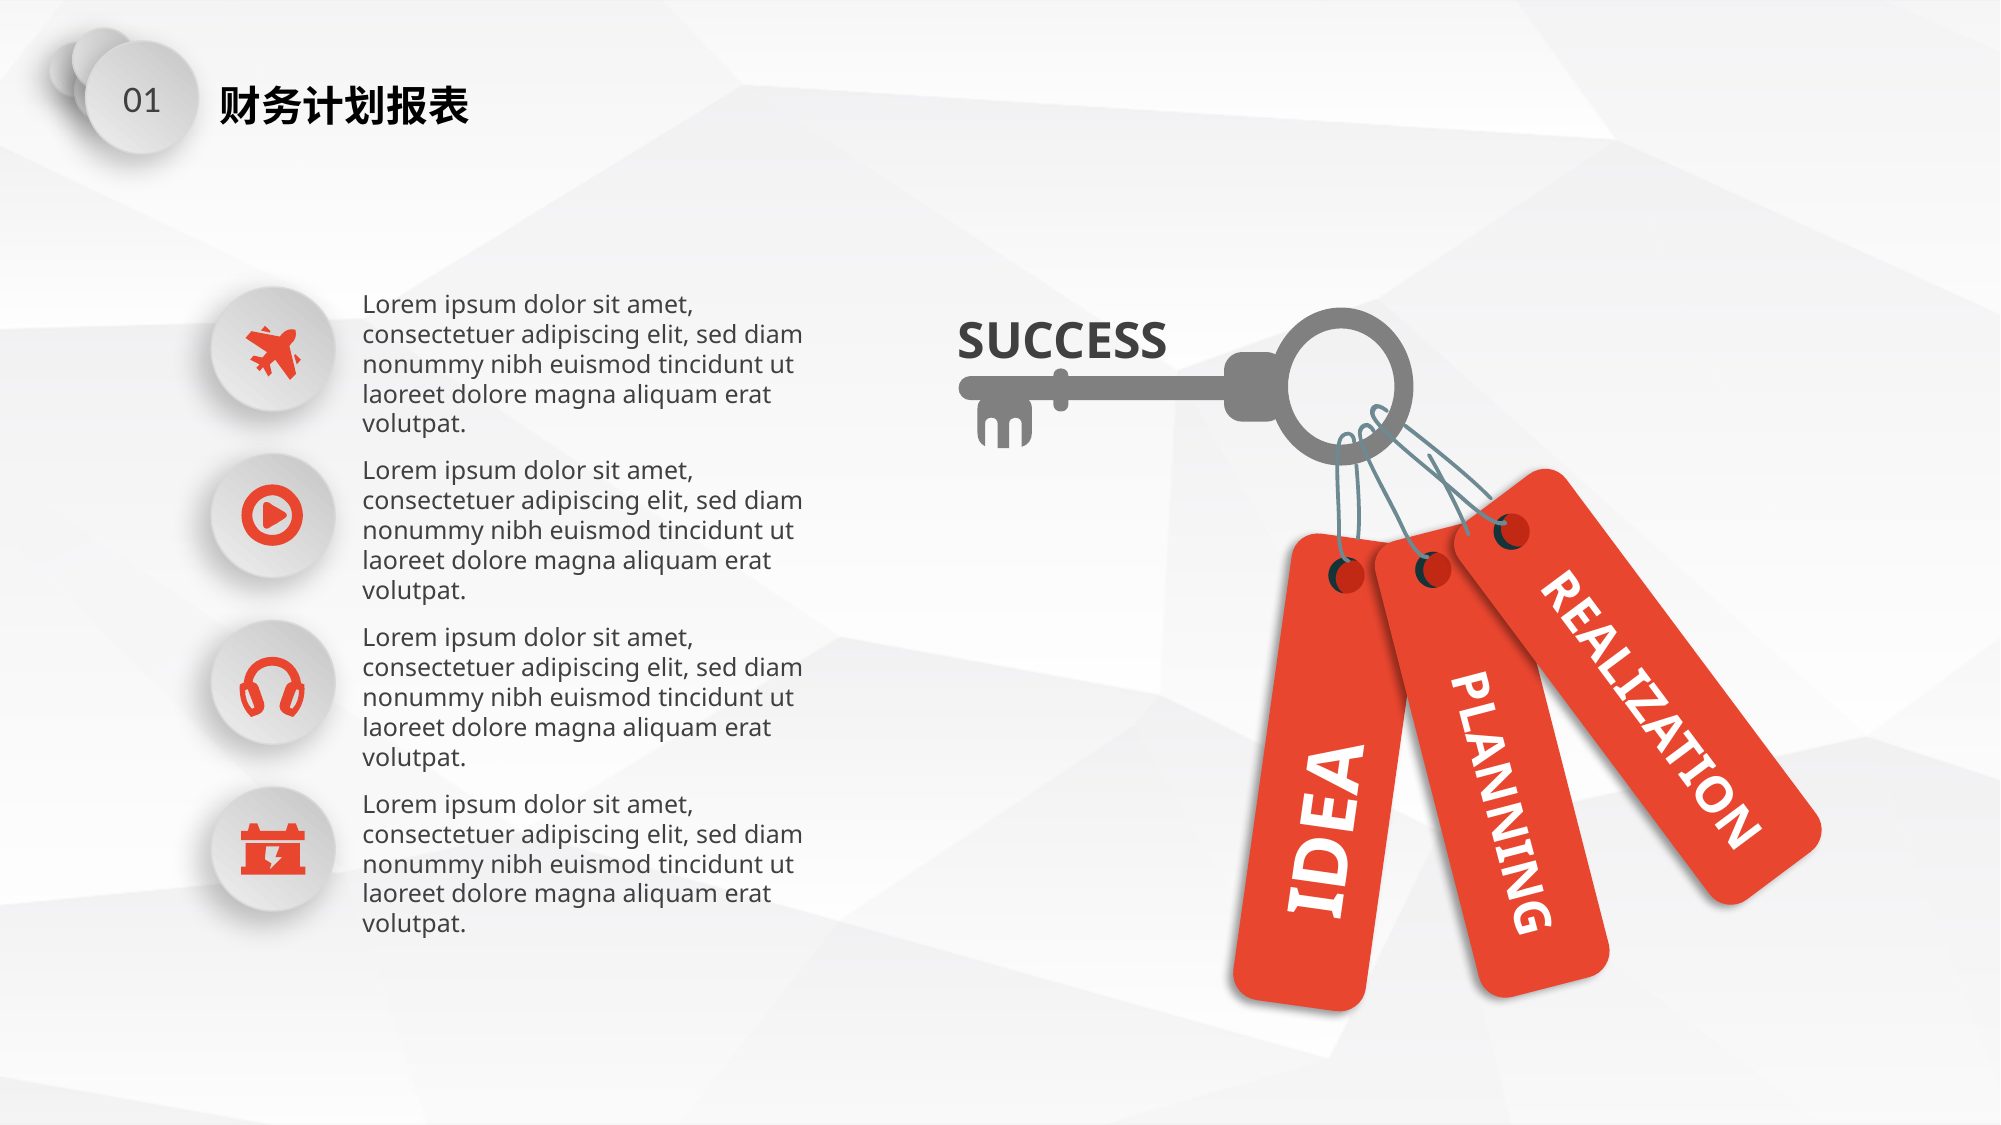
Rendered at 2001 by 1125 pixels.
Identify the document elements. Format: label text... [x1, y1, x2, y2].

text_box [211, 786, 336, 911]
text_box Lorem ipsum dolor sit amet, consectetuer adipiscing elit, sed diam nonummy nibh euismod tincidunt ut laoreet dolore magna aliquam erat volutpat. [347, 446, 869, 612]
text_box 财务计划报表 [199, 72, 491, 138]
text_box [49, 28, 199, 154]
picture [0, 0, 2001, 1125]
text_box Lorem ipsum dolor sit amet, consectetuer adipiscing elit, sed diam nonummy nibh euismod tincidunt ut laoreet dolore magna aliquam erat volutpat. [347, 780, 869, 946]
text_box Lorem ipsum dolor sit amet, consectetuer adipiscing elit, sed diam nonummy nibh euismod tincidunt ut laoreet dolore magna aliquam erat volutpat. [347, 614, 869, 779]
text_box Lorem ipsum dolor sit amet, consectetuer adipiscing elit, sed diam nonummy nibh euismod tincidunt ut laoreet dolore magna aliquam erat volutpat. [347, 280, 869, 446]
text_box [211, 453, 336, 578]
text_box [211, 620, 336, 745]
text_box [958, 301, 1826, 1014]
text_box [211, 287, 336, 411]
